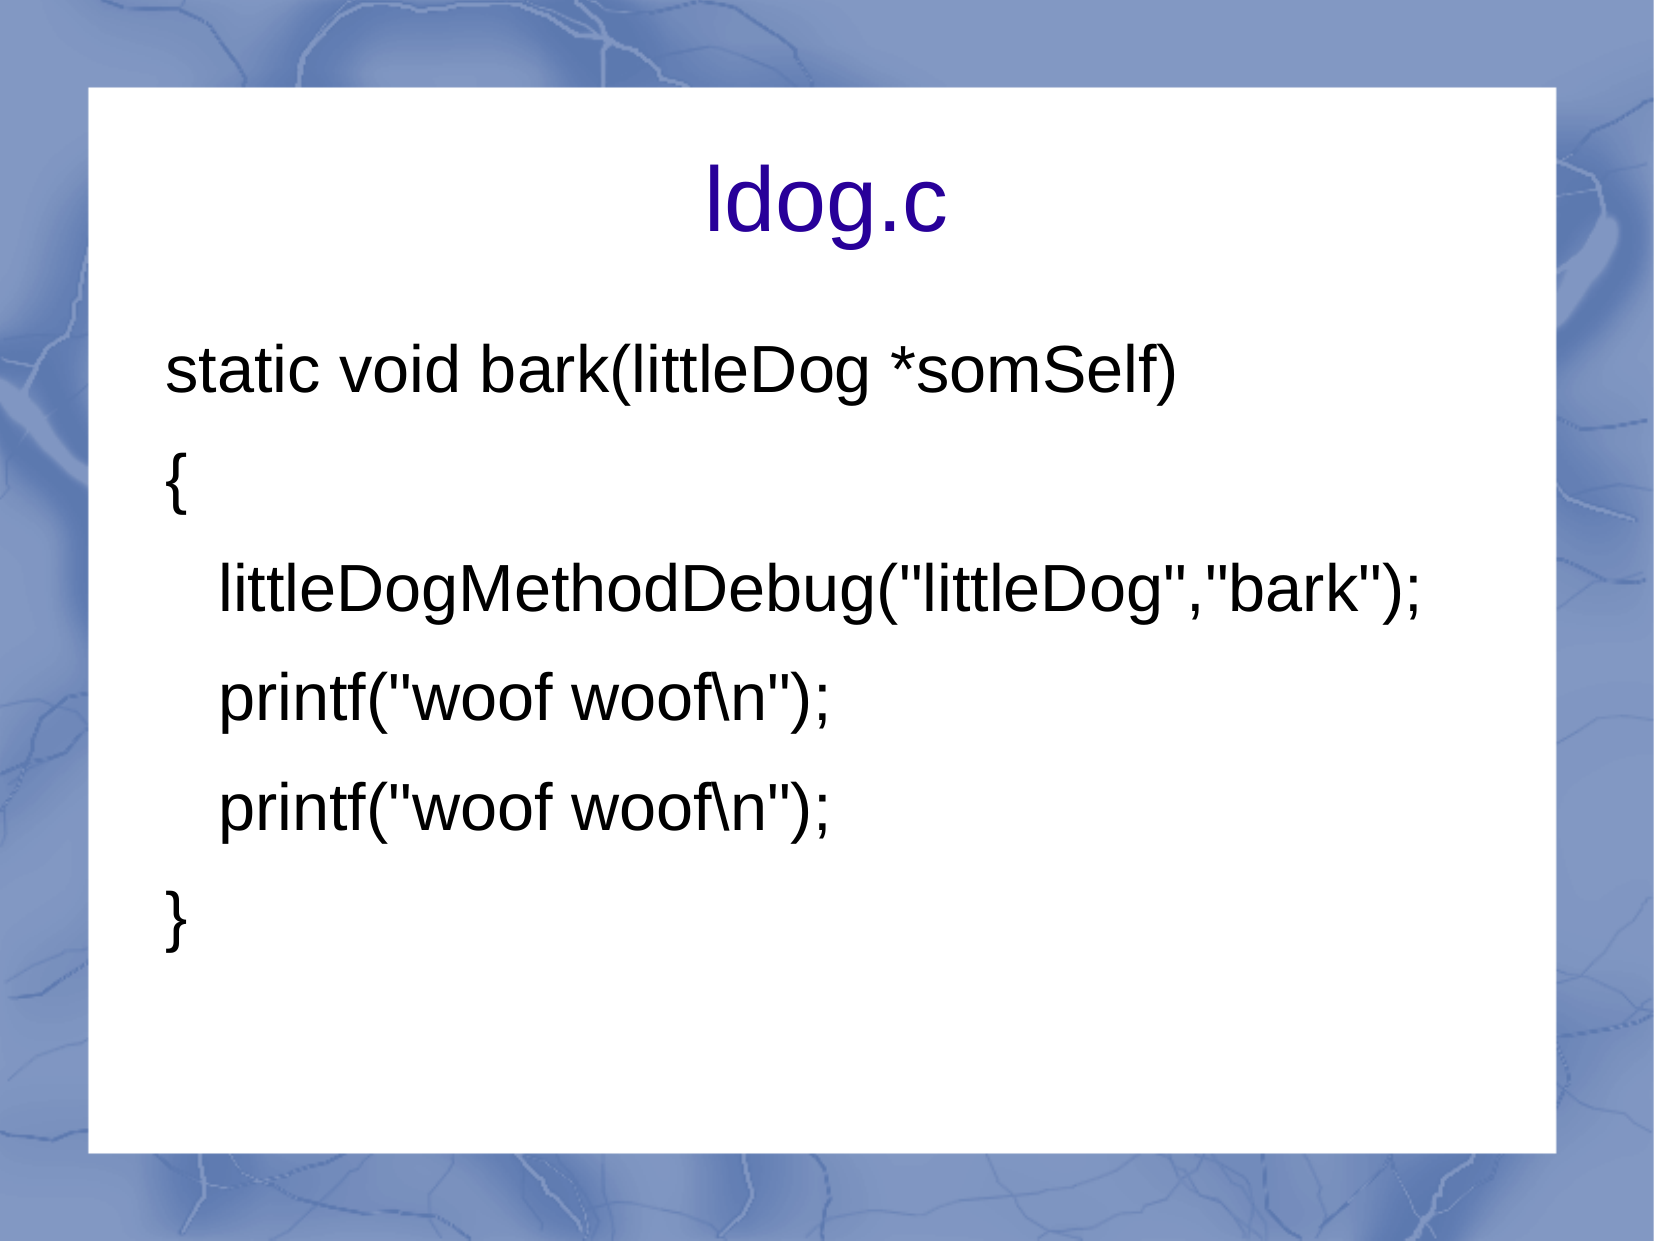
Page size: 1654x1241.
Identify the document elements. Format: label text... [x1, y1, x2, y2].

picture [0, 0, 1654, 1241]
title ldog.c [118, 90, 1536, 298]
list static void bark(littleDog *somSelf) { littleDogMethodDebug("littleDog","bark"); printf("woof woof\n"); printf("woof woof\n"); } [147, 325, 1506, 1031]
